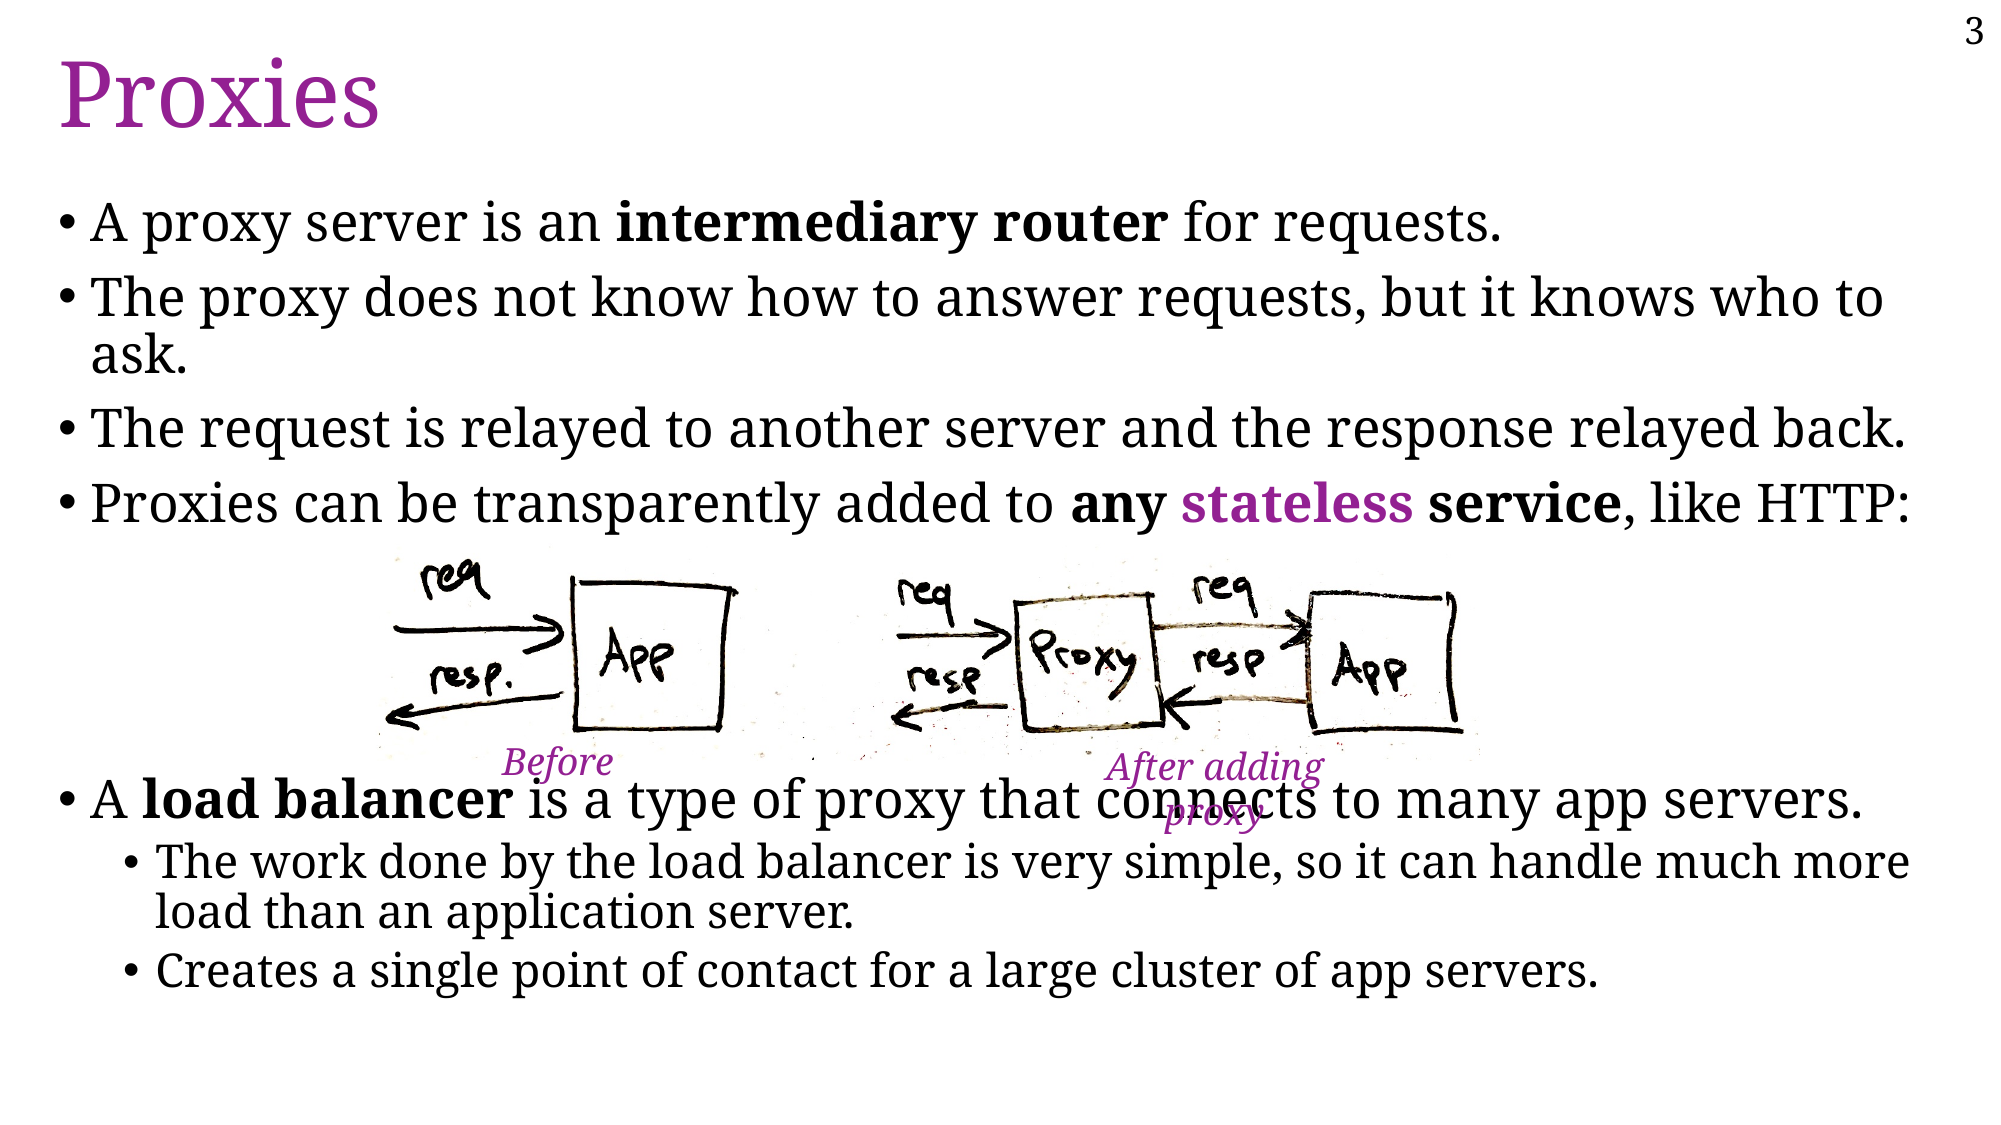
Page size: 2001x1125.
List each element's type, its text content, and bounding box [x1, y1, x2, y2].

title Proxies [43, 25, 1953, 171]
text_box 3 [1901, 0, 2000, 60]
text_box Before [461, 761, 655, 791]
picture [374, 543, 1480, 761]
list A proxy server is an intermediary router for requests. The proxy does not know how to answer requests, but it knows who to ask. The request is relayed to another server and the response relayed back. Proxies can be transparently added to any stateless service, like HTTP: A load balancer is a type of proxy that connects to many app servers. The work done by the load balancer is very simple, so it can handle much more load than an application server. Creates a single point of contact for a large cluster of app servers. [43, 188, 1953, 1106]
text_box After adding proxy [1072, 761, 1357, 841]
